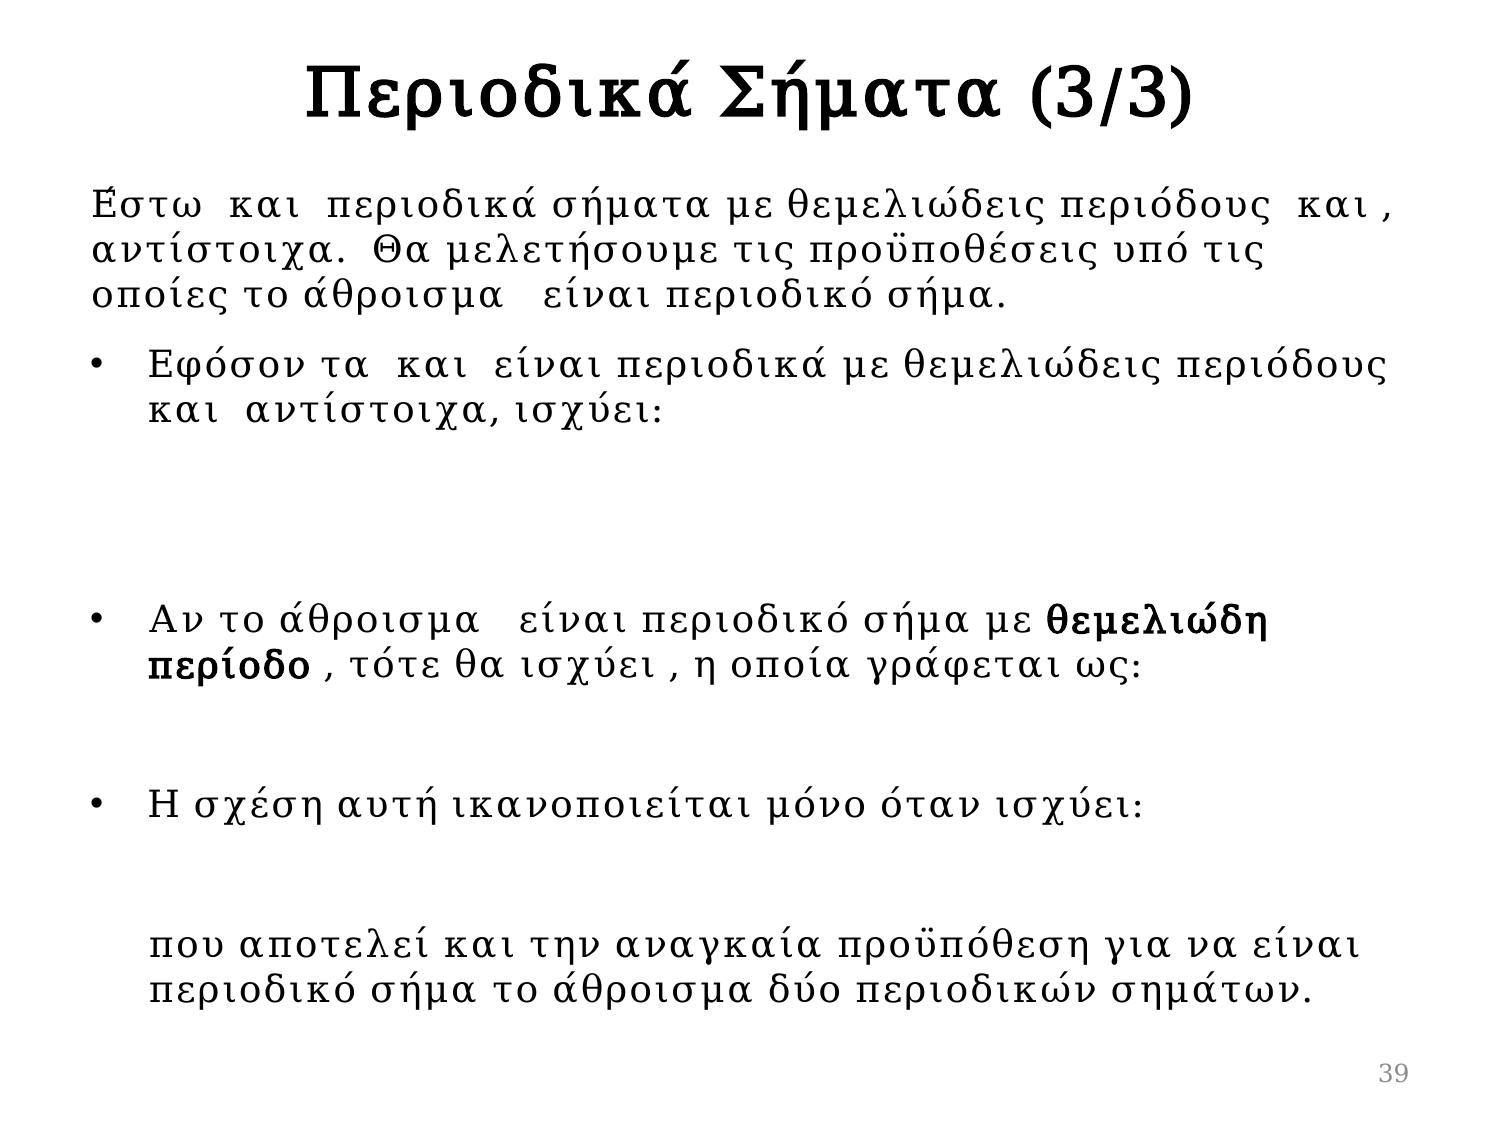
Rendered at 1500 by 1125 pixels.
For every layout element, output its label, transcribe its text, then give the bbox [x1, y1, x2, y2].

slide_number 39 [1222, 1042, 1425, 1103]
title Περιοδικά Σήματα (3/3) [75, 19, 1425, 159]
